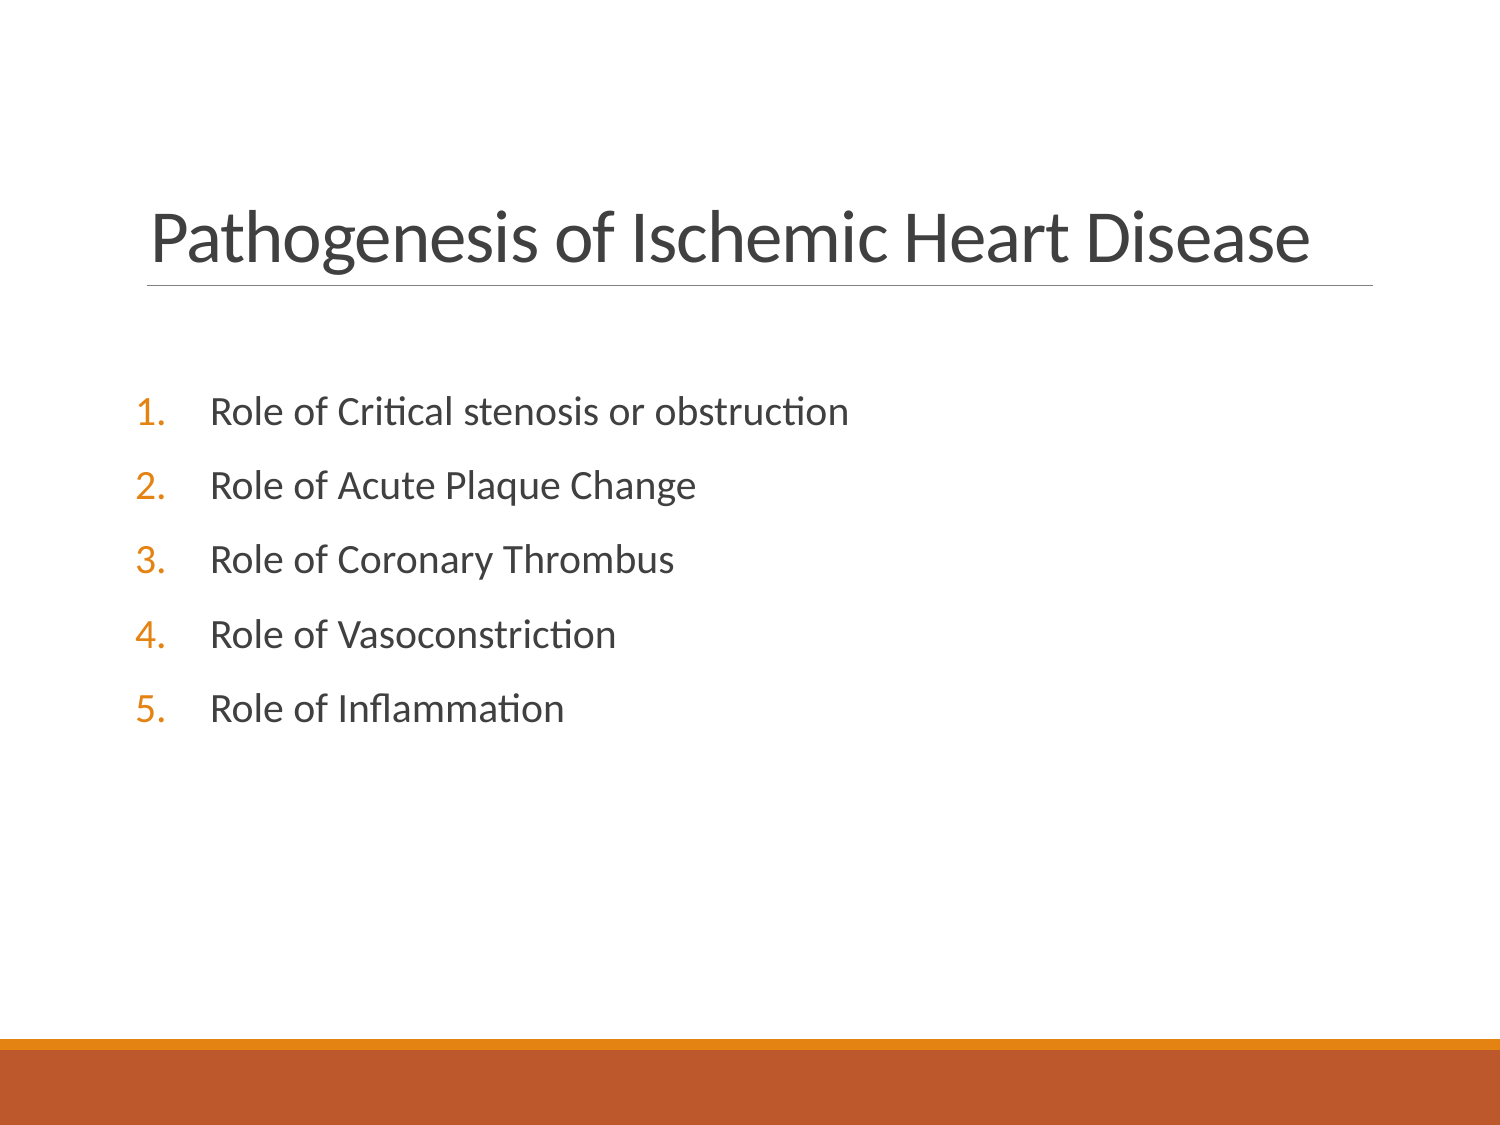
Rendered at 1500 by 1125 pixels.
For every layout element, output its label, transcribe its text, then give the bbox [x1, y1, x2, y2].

title Pathogenesis of Ischemic Heart Disease [135, 47, 1373, 285]
list Role of Critical stenosis or obstruction Role of Acute Plaque Change Role of Coronary Thrombus Role of Vasoconstriction Role of Inflammation [135, 302, 1373, 963]
